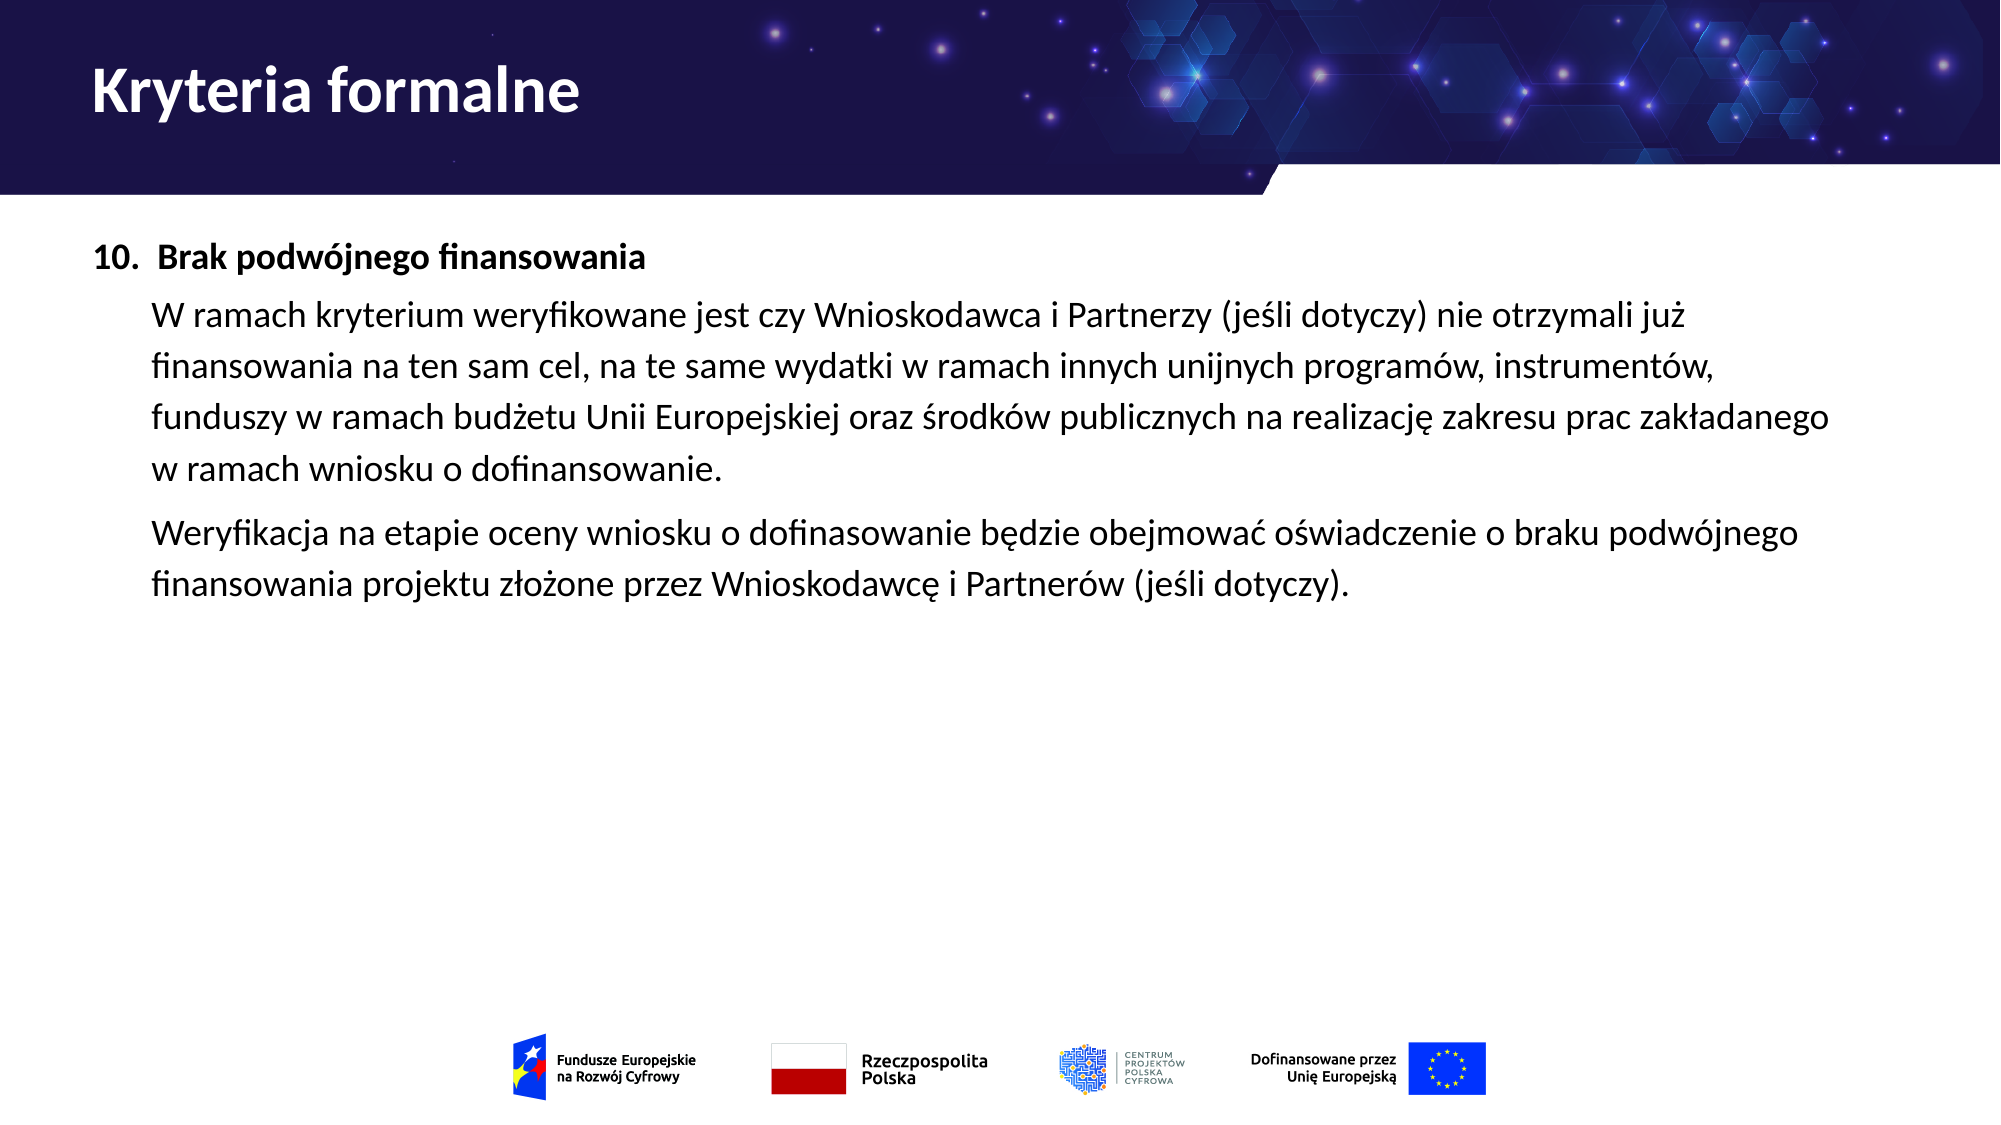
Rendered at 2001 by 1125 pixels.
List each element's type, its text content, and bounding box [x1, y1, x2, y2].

list 10. Brak podwójnego finansowania W ramach kryterium weryfikowane jest czy Wnioskodawca i Partnerzy (jeśli dotyczy) nie otrzymali już finansowania na ten sam cel, na te same wydatki w ramach innych unijnych programów, instrumentów, funduszy w ramach budżetu Unii Europejskiej oraz środków publicznych na realizację zakresu prac zakładanego w ramach wniosku o dofinansowanie. Weryfikacja na etapie oceny wniosku o dofinasowanie będzie obejmować oświadczenie o braku podwójnego finansowania projektu złożone przez Wnioskodawcę i Partnerów (jeśli dotyczy). [77, 229, 1863, 904]
picture [491, 1011, 1509, 1122]
picture [0, 0, 2000, 195]
title Kryteria formalne [77, 46, 1863, 136]
